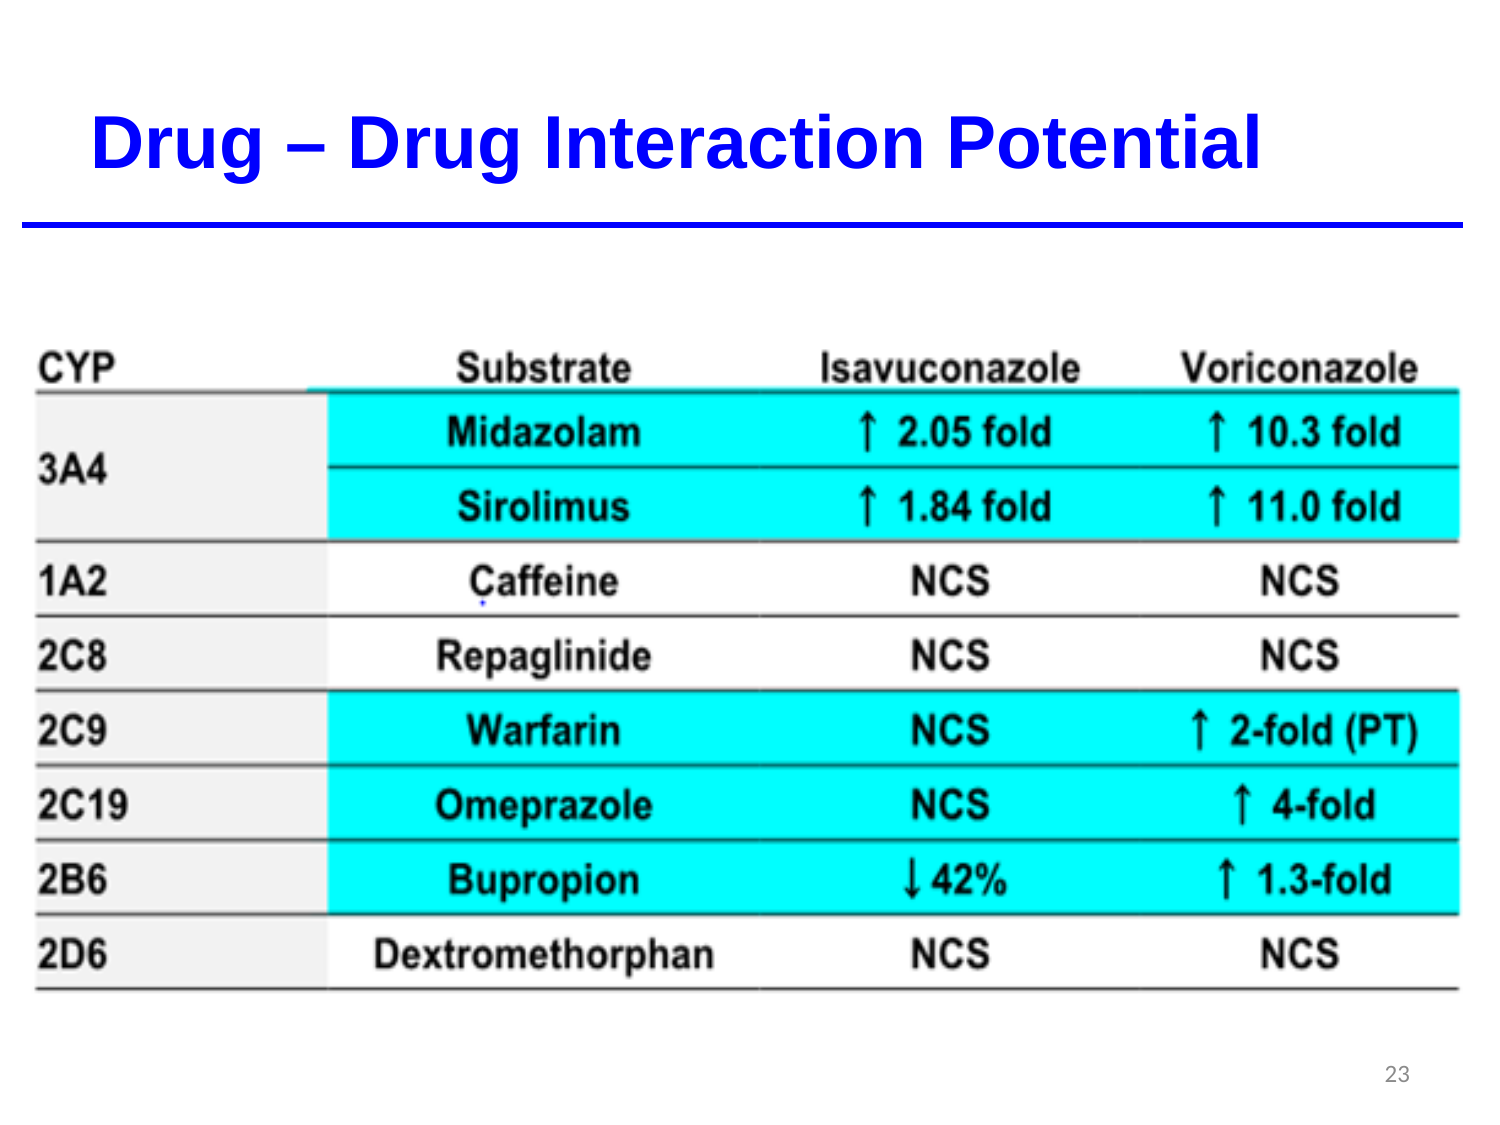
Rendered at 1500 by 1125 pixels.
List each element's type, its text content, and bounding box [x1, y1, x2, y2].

title Drug – Drug Interaction Potential [75, 45, 1425, 222]
slide_number 23 [1074, 1042, 1425, 1103]
picture [21, 337, 1497, 1013]
